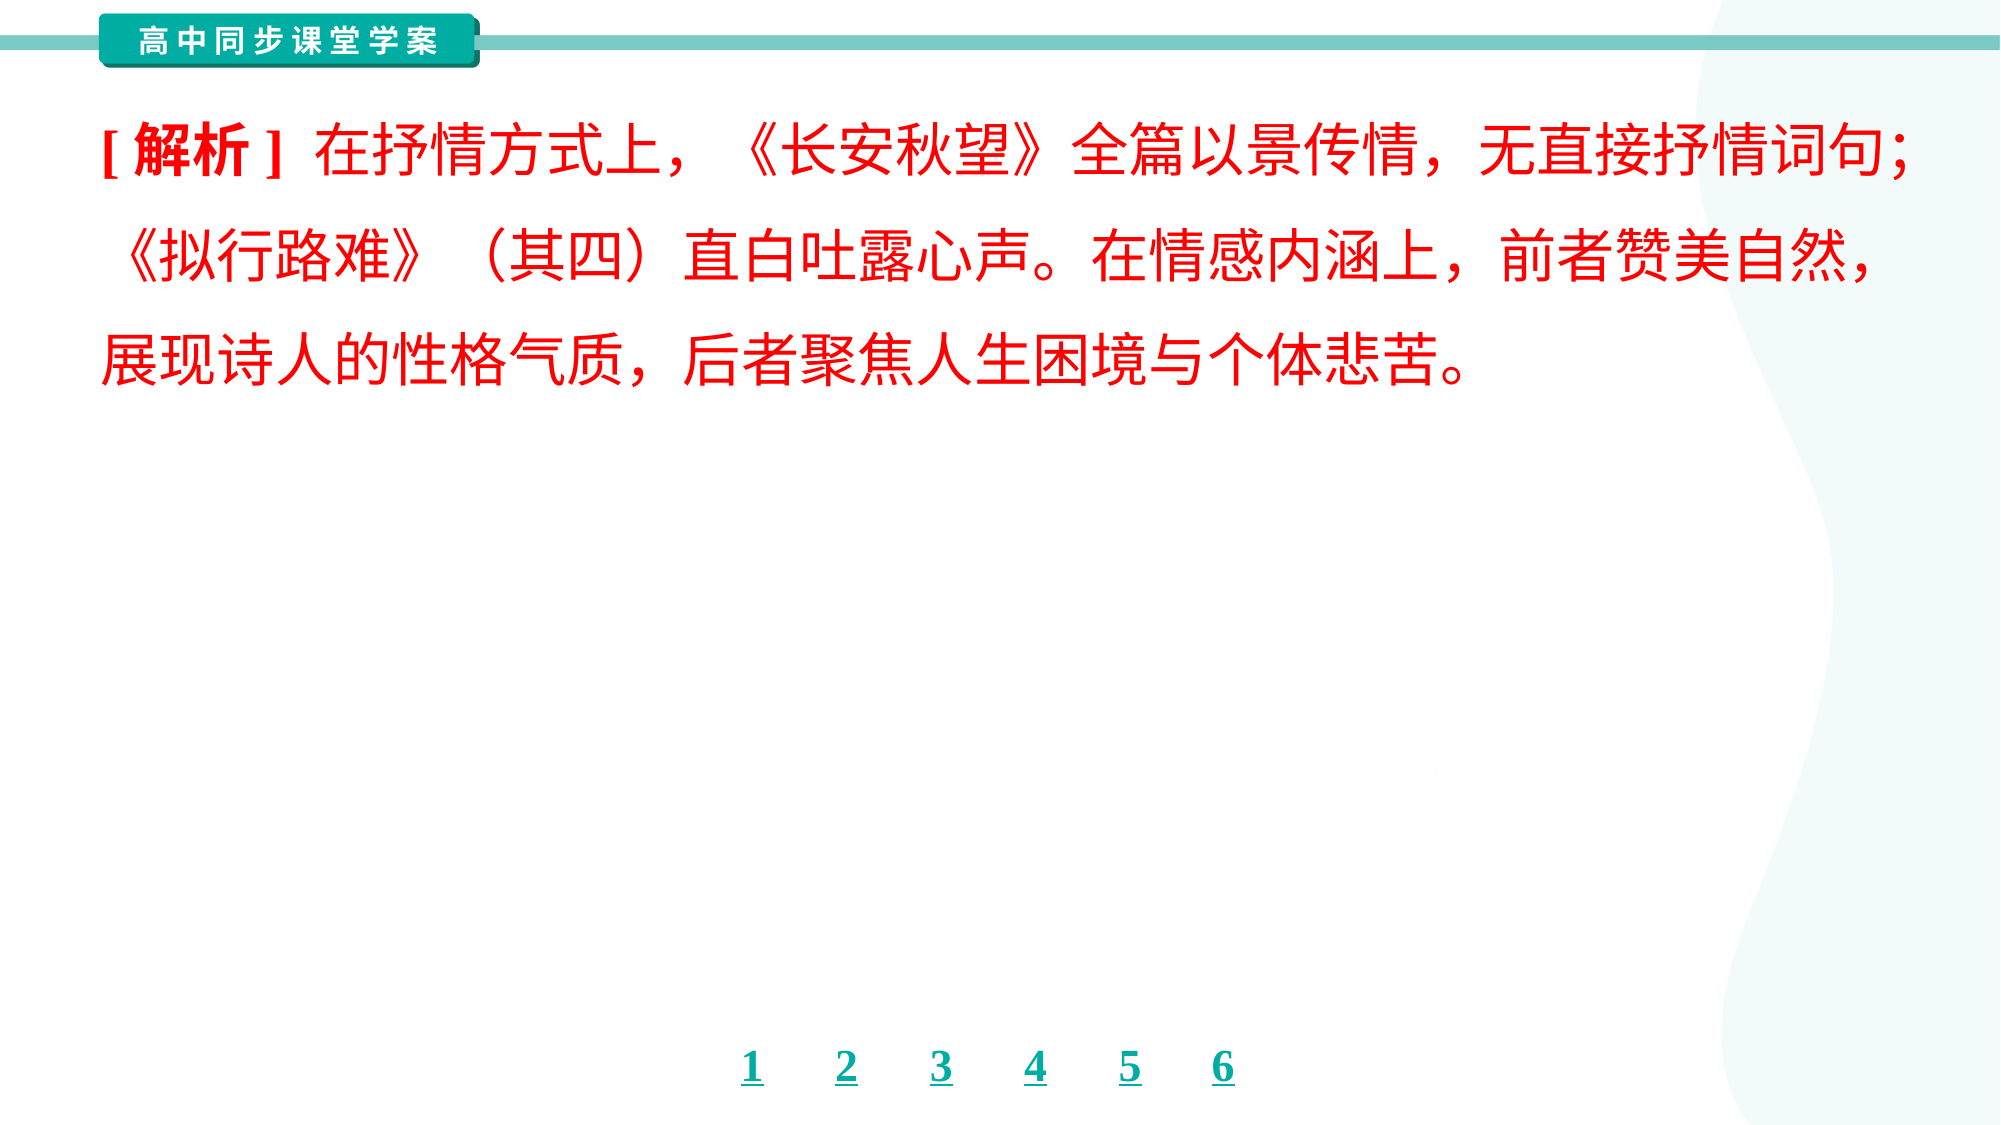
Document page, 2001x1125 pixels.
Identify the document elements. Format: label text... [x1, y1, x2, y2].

picture [0, 0, 2000, 1125]
text_box [解析] 在抒情方式上，《长安秋望》全篇以景传情，无直接抒情词句； 《拟行路难》（其四）直白吐露心声。在情感内涵上，前者赞美自然， 展现诗人的性格气质，后者聚焦人生困境与个体悲苦。 [100, 76, 1899, 383]
